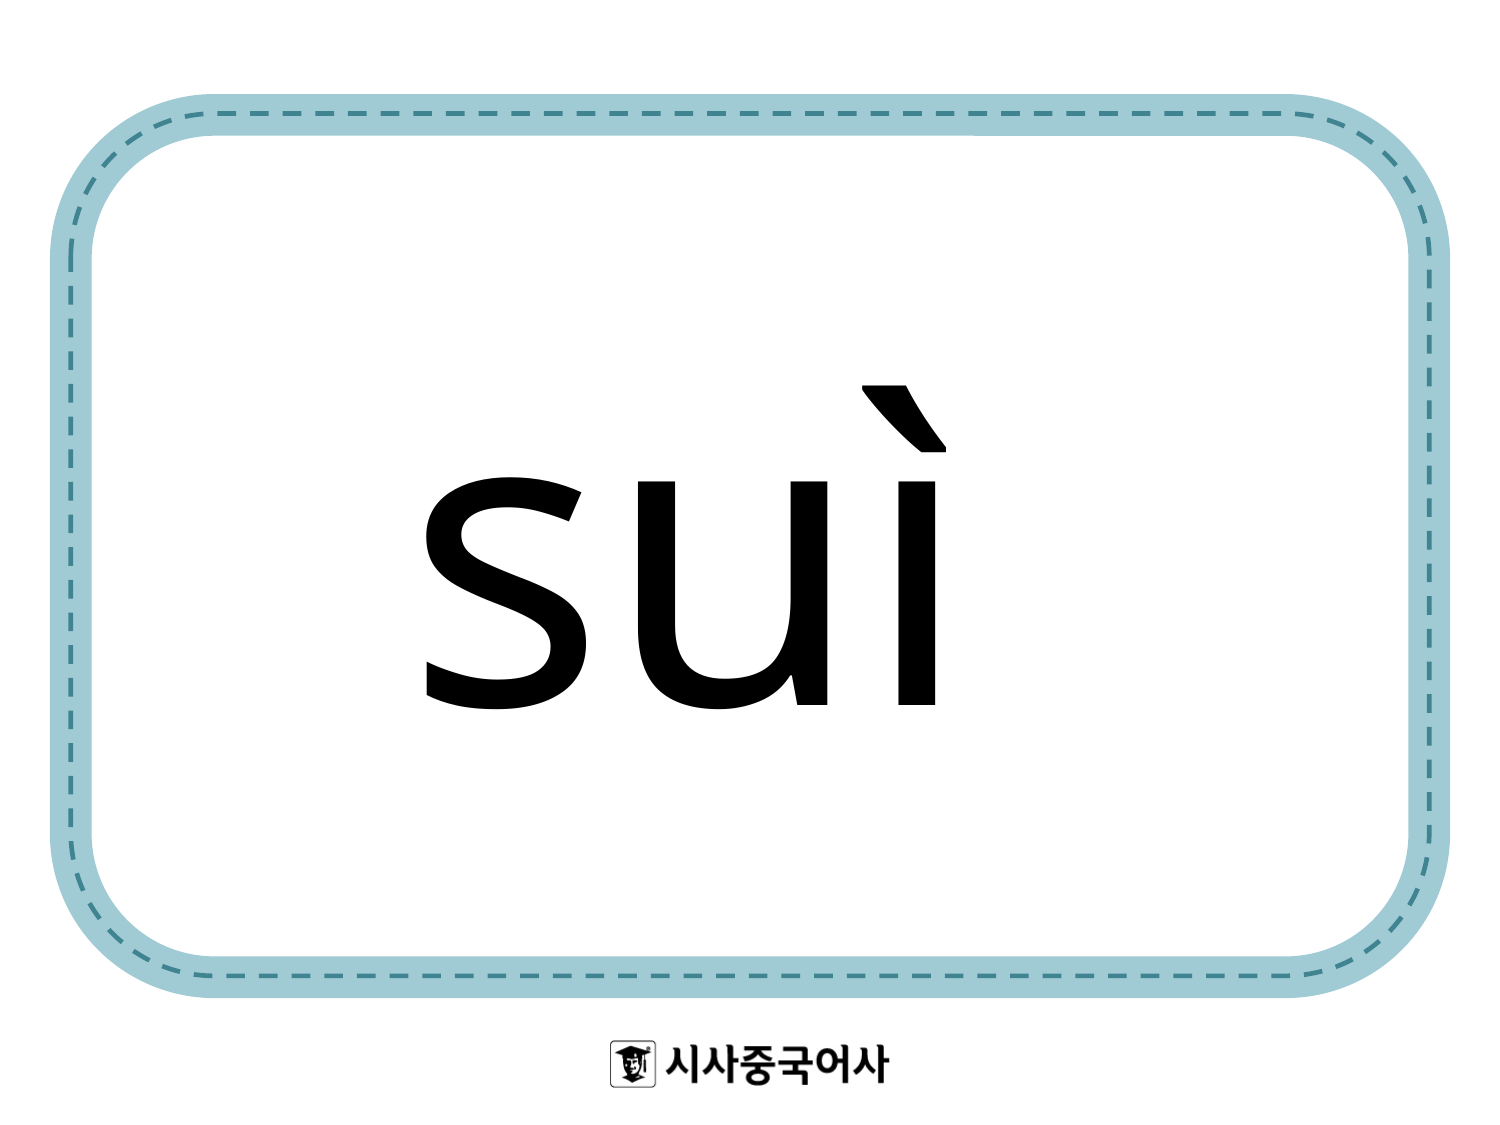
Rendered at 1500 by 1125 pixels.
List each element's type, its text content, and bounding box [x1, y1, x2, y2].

picture [602, 1034, 898, 1094]
text_box suì [145, 189, 1354, 853]
